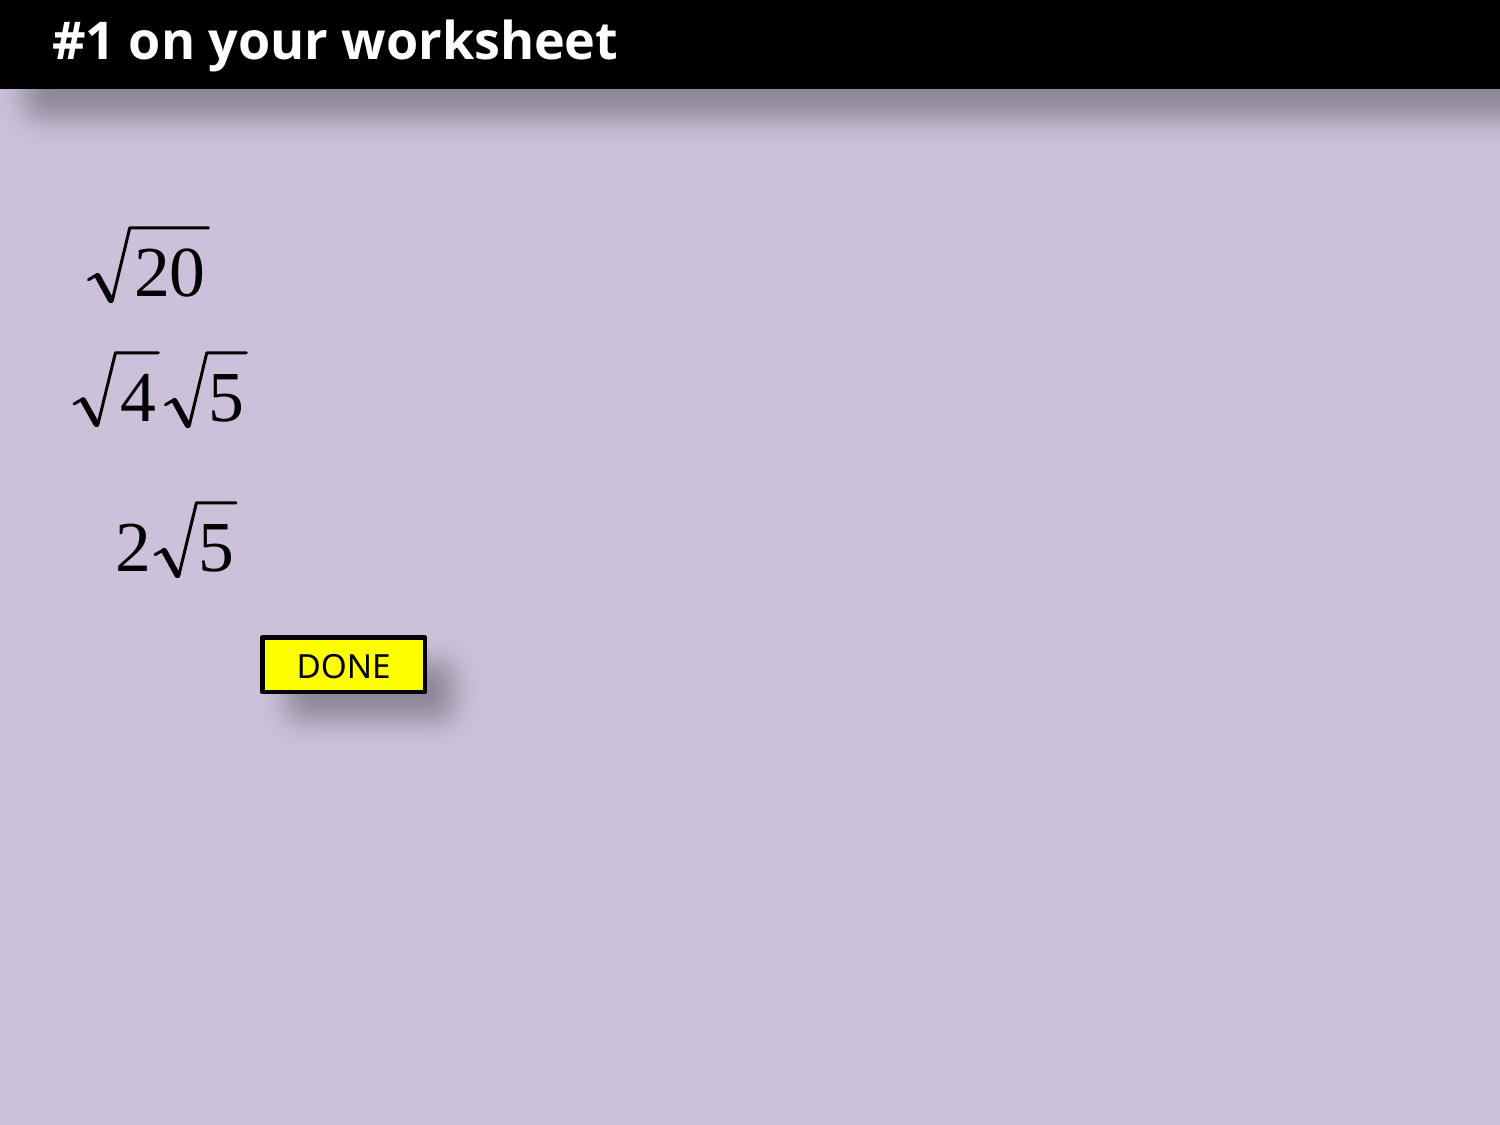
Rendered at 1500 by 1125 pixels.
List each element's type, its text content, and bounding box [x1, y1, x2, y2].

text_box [60, 337, 264, 446]
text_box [74, 212, 225, 321]
text_box #1 on your worksheet [37, 0, 1475, 78]
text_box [104, 487, 249, 596]
text_box DONE [262, 637, 425, 693]
text_box [0, 0, 1500, 89]
